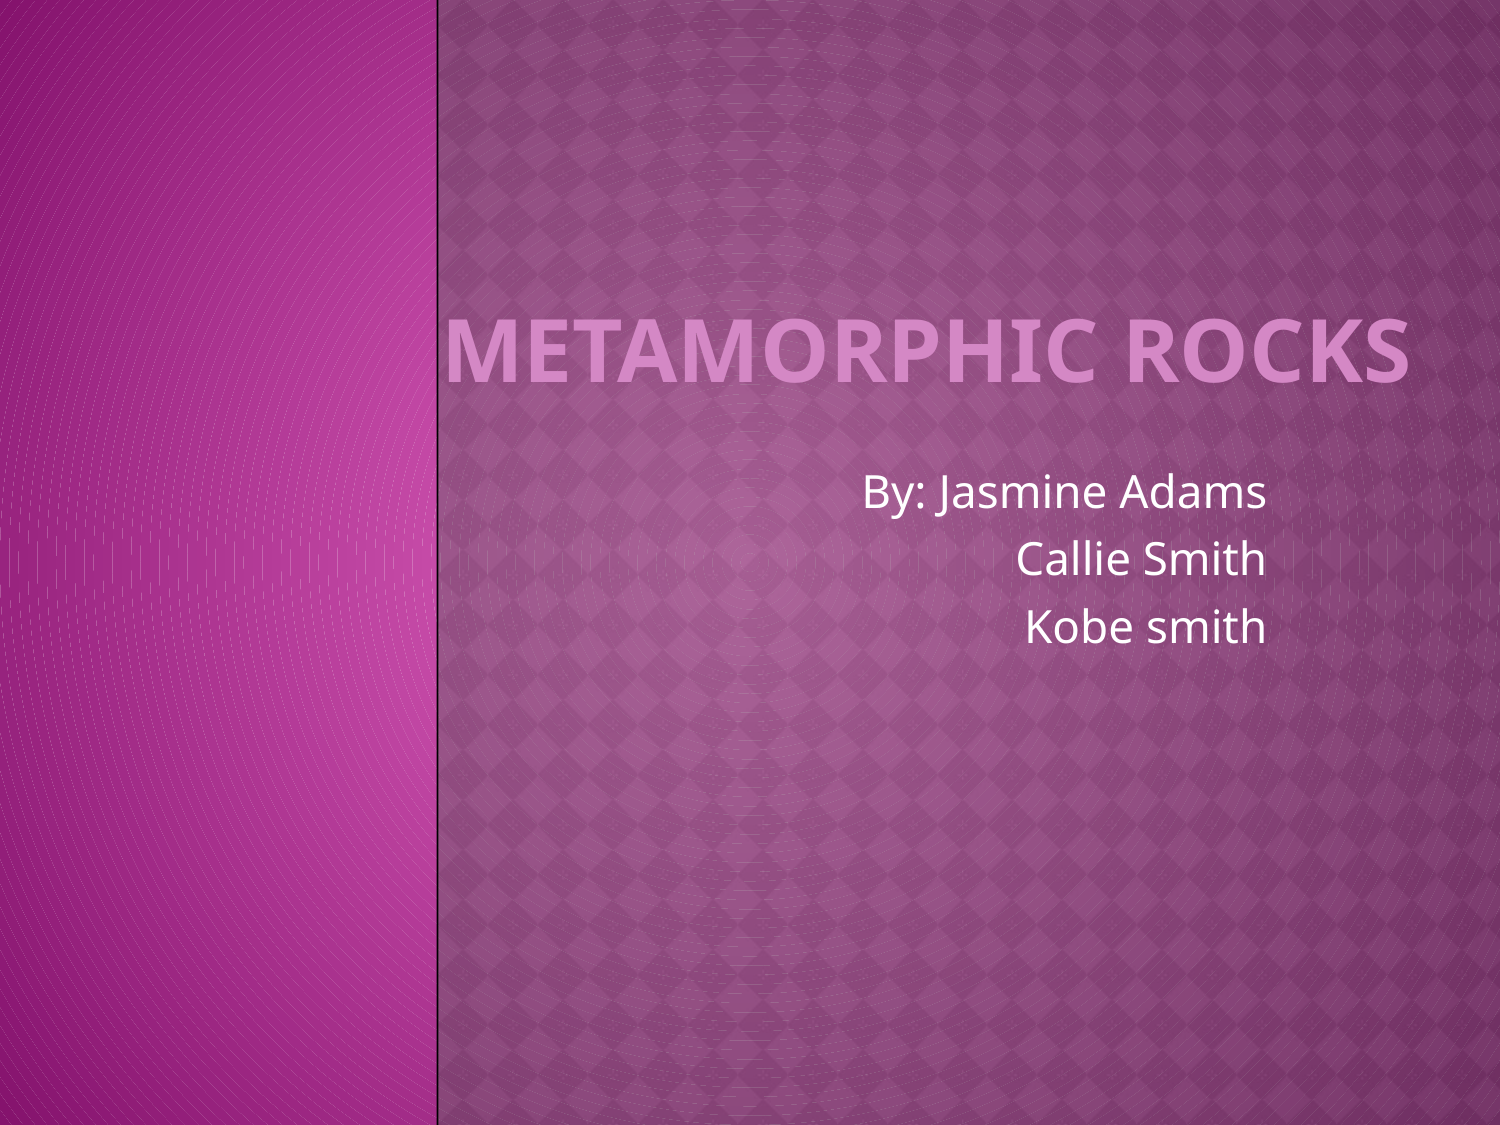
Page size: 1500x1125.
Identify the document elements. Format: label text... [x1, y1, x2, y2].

title Metamorphic Rocks [69, 0, 1420, 400]
subtitle By: Jasmine Adams Callie Smith Kobe smith [225, 462, 1275, 938]
